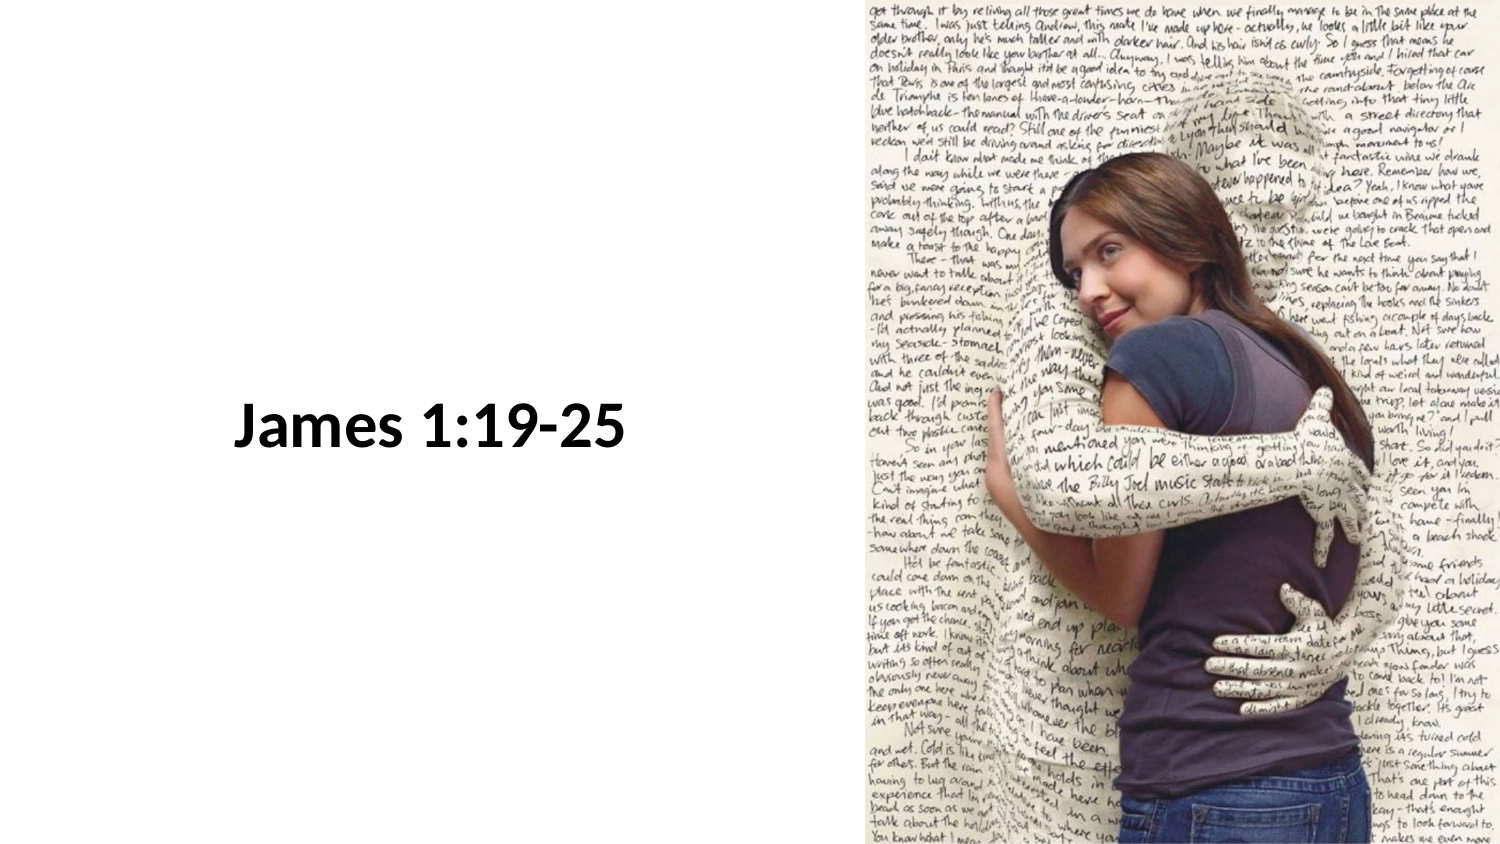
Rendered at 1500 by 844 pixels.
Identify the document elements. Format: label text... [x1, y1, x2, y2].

picture [864, 0, 1500, 844]
text_box James 1:19-25 [5, 373, 857, 469]
